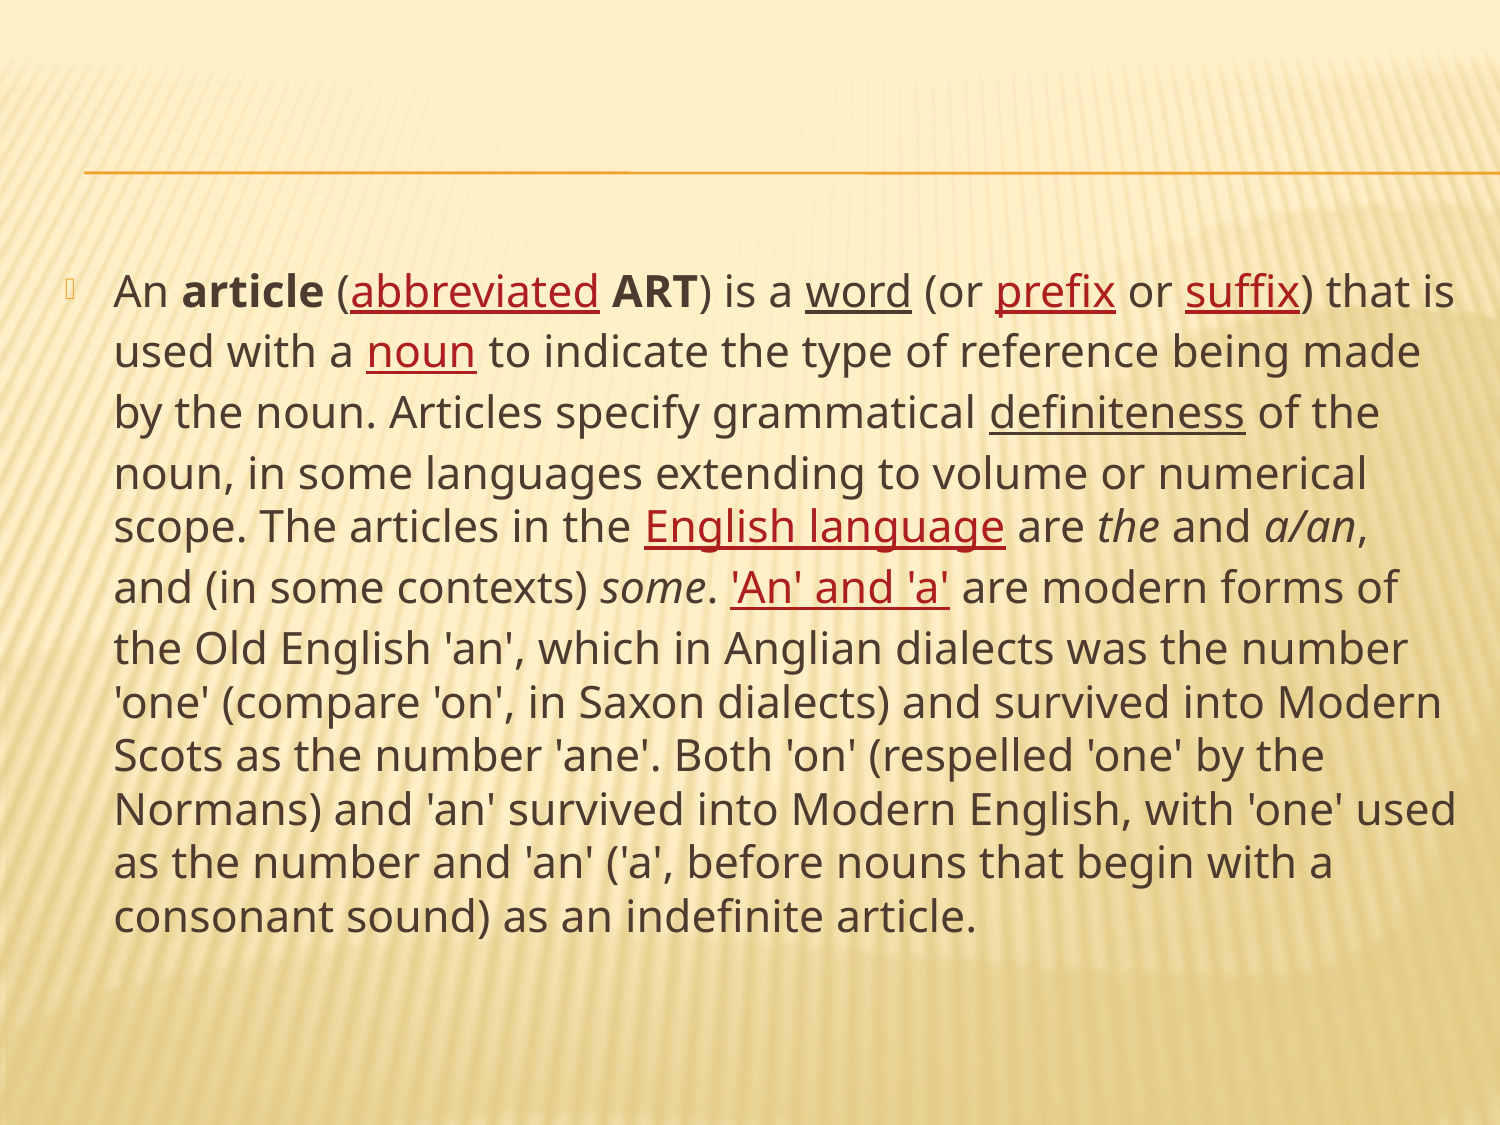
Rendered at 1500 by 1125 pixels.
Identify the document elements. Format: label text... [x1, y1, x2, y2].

list An article (abbreviated art) is a word (or prefix or suffix) that is used with a noun to indicate the type of reference being made by the noun. Articles specify grammatical definiteness of the noun, in some languages extending to volume or numerical scope. The articles in the English language are the and a/an, and (in some contexts) some. 'An' and 'a' are modern forms of the Old English 'an', which in Anglian dialects was the number 'one' (compare 'on', in Saxon dialects) and survived into Modern Scots as the number 'ane'. Both 'on' (respelled 'one' by the Normans) and 'an' survived into Modern English, with 'one' used as the number and 'an' ('a', before nouns that begin with a consonant sound) as an indefinite article. [50, 254, 1475, 998]
